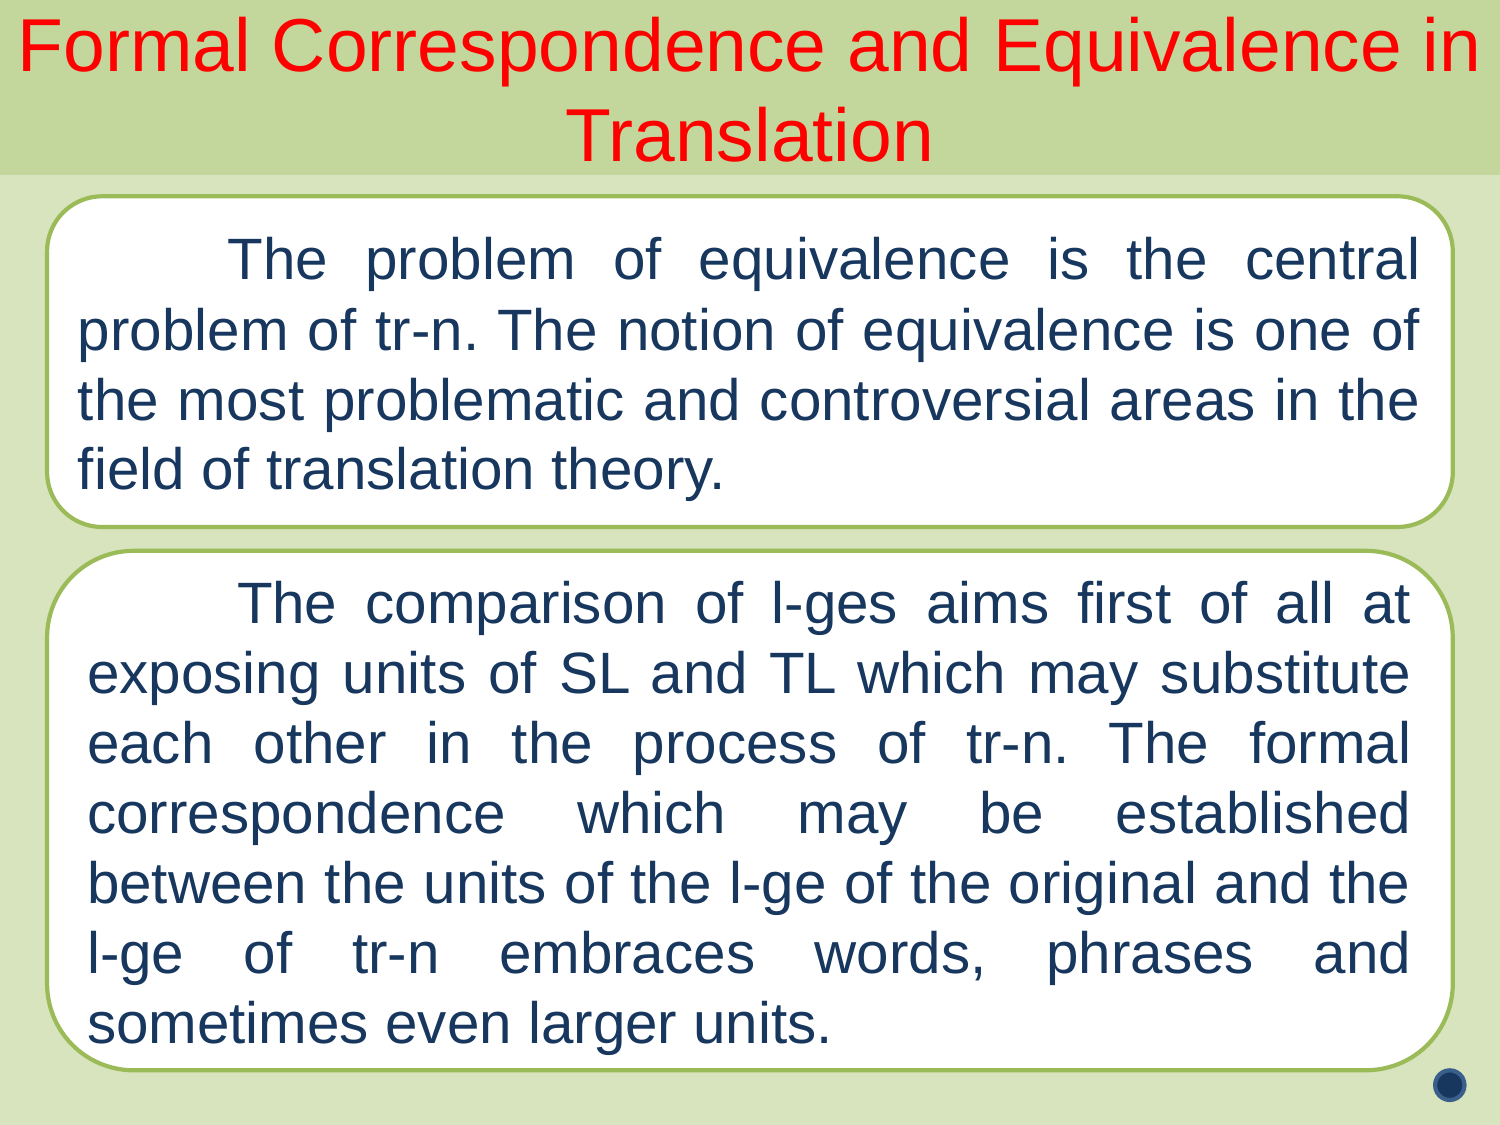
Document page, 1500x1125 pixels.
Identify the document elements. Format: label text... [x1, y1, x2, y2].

text_box The comparison of l-ges aims first of all at exposing units of SL and TL which may substitute each other in the process of tr-n. The formal correspondence which may be established between the units of the l-ge of the original and the l-ge of tr-n embraces words, phrases and sometimes even larger units. [44, 548, 1455, 1073]
text_box The problem of equivalence is the central problem of tr-n. The notion of equivalence is one of the most problematic and controversial areas in the field of translation theory. [44, 194, 1455, 530]
text_box [1433, 1068, 1467, 1103]
text_box Formal Correspondence and Equivalence in Translation [0, 0, 1500, 175]
